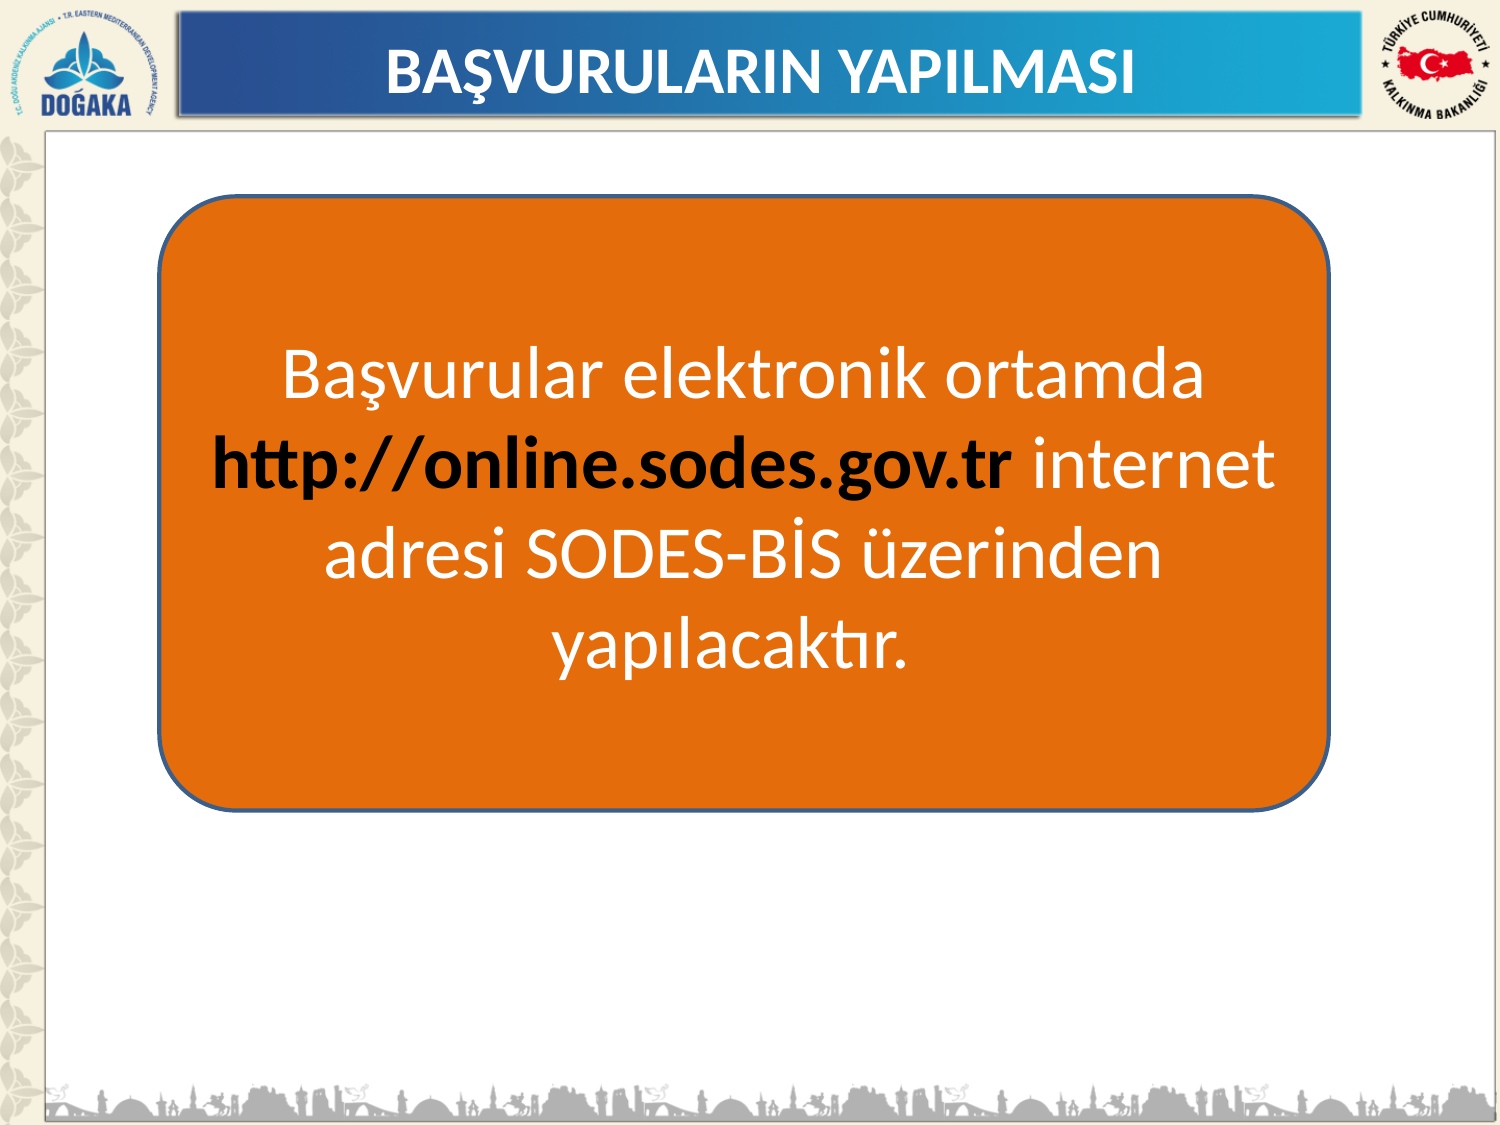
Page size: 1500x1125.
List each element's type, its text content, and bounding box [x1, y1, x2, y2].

title BAŞVURULARIN YAPILMASI [171, 19, 1353, 114]
text_box Başvurular elektronik ortamda http://online.sodes.gov.tr internet adresi SODES-BİS üzerinden yapılacaktır. [157, 194, 1331, 813]
picture [0, 0, 1500, 1125]
